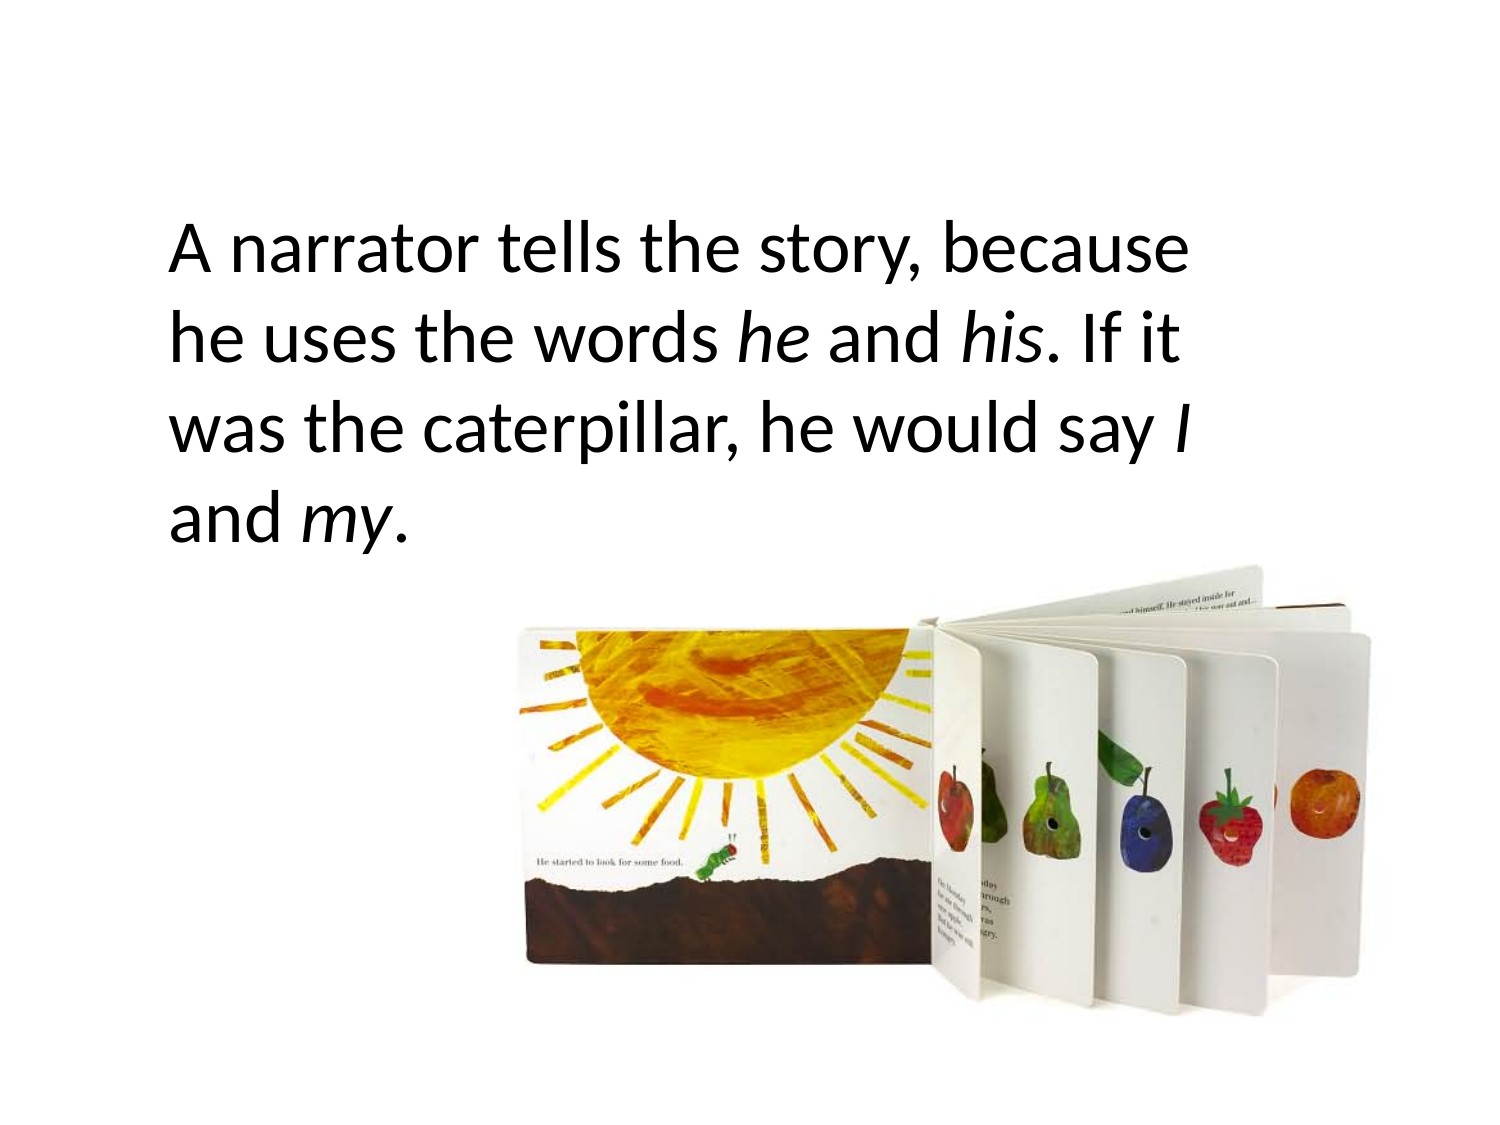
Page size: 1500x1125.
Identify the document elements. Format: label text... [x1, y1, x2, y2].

picture [494, 543, 1386, 1024]
text_box A narrator tells the story, because he uses the words he and his. If it was the caterpillar, he would say I and my. [154, 190, 1257, 565]
